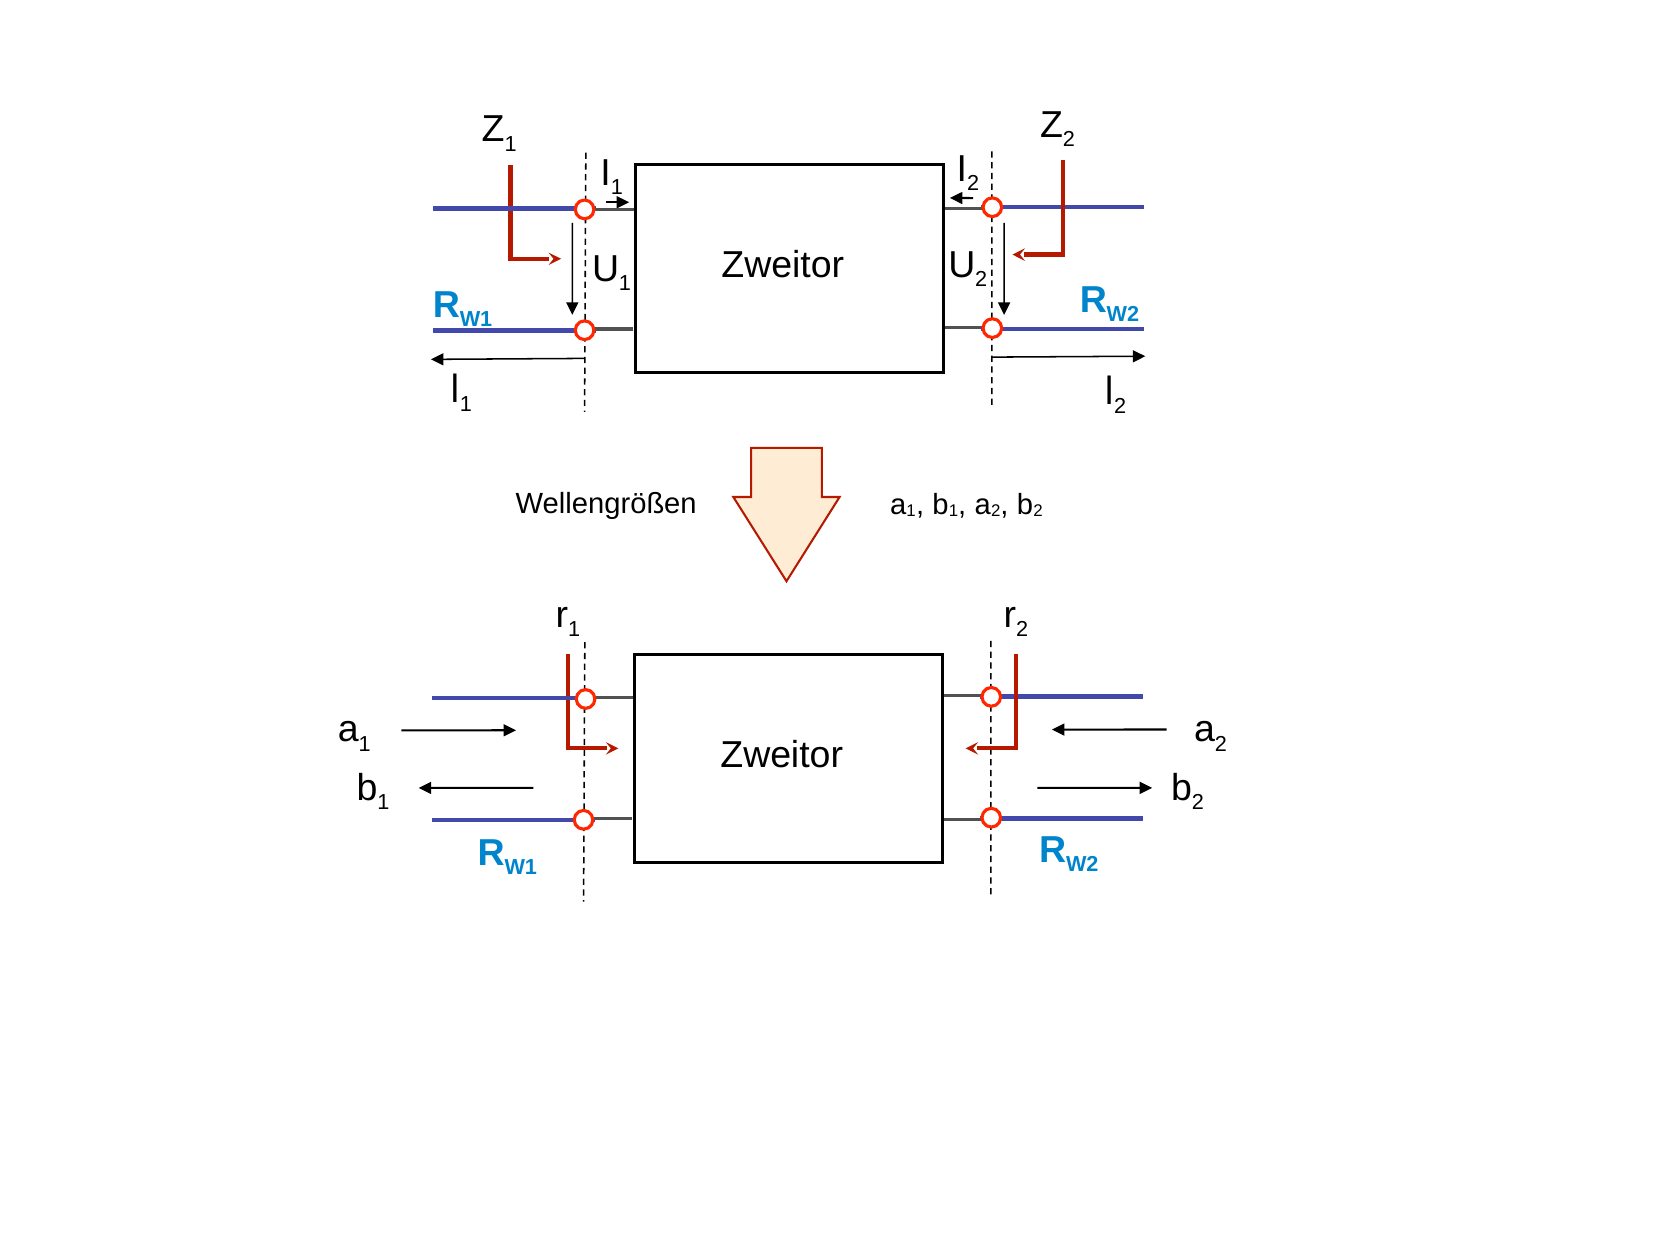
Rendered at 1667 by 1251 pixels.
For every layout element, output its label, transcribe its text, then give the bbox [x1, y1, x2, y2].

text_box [322, 580, 1267, 902]
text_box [417, 91, 1155, 425]
text_box Wellengrößen [509, 478, 704, 526]
text_box [733, 447, 840, 574]
text_box a1, b1, a2, b2 [883, 479, 1050, 527]
